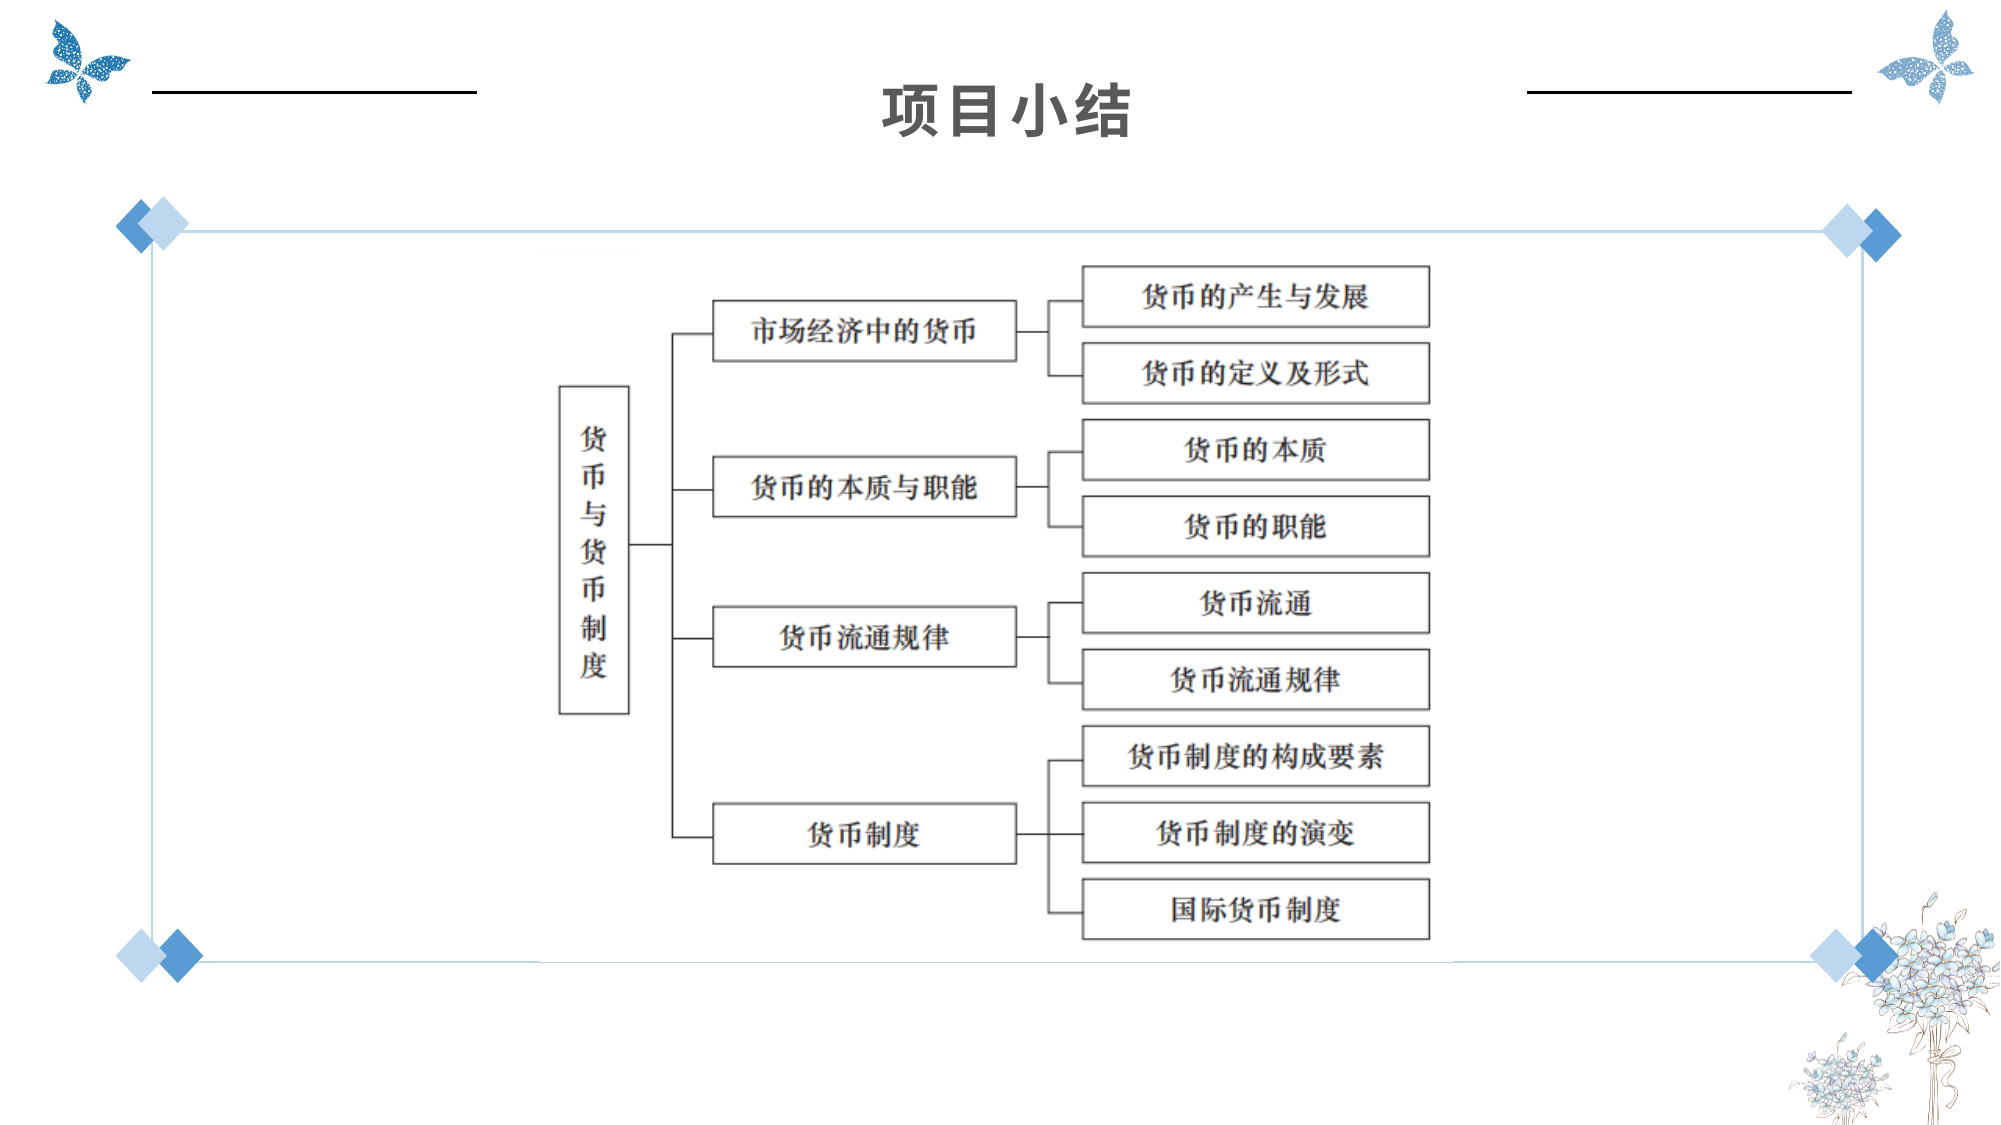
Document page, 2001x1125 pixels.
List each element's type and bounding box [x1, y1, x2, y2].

text_box [115, 196, 1902, 984]
picture [539, 252, 1454, 962]
picture [1788, 892, 2000, 1125]
text_box [151, 66, 1852, 153]
